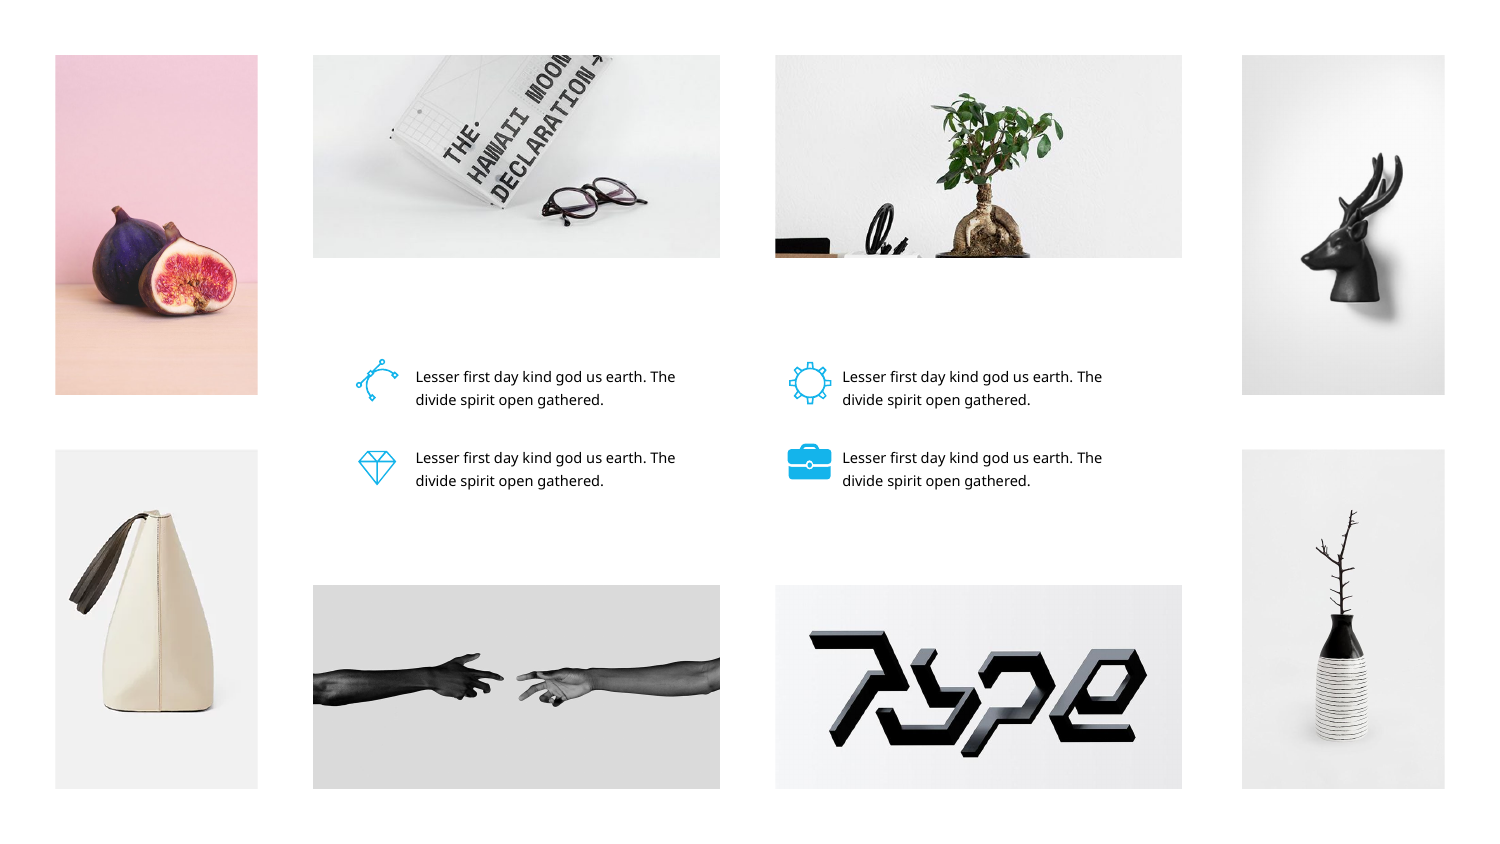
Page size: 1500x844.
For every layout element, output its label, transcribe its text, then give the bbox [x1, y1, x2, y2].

text_box Lesser first day kind god us earth. The divide spirit open gathered. [831, 437, 1152, 486]
picture [312, 55, 721, 258]
text_box [787, 443, 832, 480]
picture [774, 55, 1183, 258]
text_box [358, 450, 397, 486]
picture [312, 585, 721, 789]
text_box Lesser first day kind god us earth. The divide spirit open gathered. [831, 356, 1152, 405]
picture [55, 449, 258, 789]
text_box [789, 361, 832, 405]
picture [1241, 449, 1445, 789]
text_box Lesser first day kind god us earth. The divide spirit open gathered. [404, 437, 725, 486]
picture [55, 55, 258, 395]
text_box Lesser first day kind god us earth. The divide spirit open gathered. [404, 356, 725, 405]
picture [1241, 55, 1445, 395]
picture [774, 585, 1183, 789]
text_box [355, 358, 399, 402]
